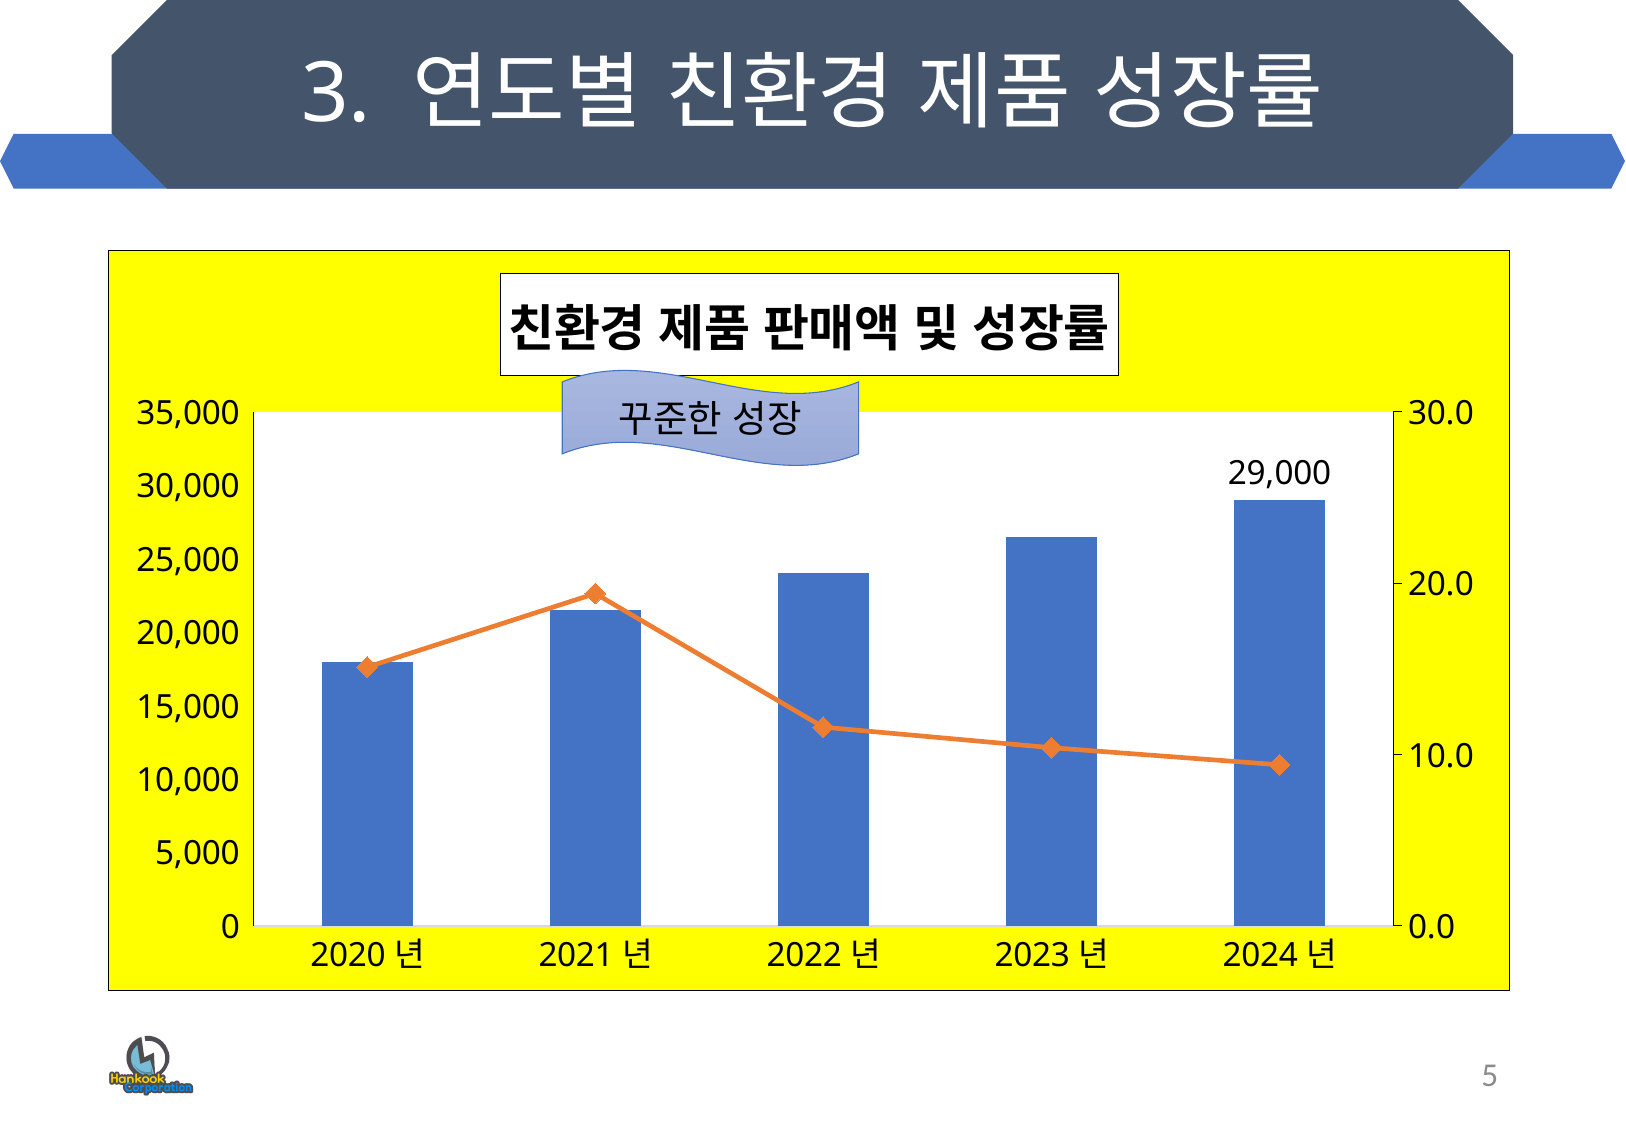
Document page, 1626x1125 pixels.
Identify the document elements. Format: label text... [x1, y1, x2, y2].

slide_number 5 [1147, 1042, 1514, 1103]
title 3. 연도별 친환경 제품 성장률 [0, 0, 1625, 189]
picture [101, 1032, 202, 1103]
chart [108, 250, 1510, 991]
